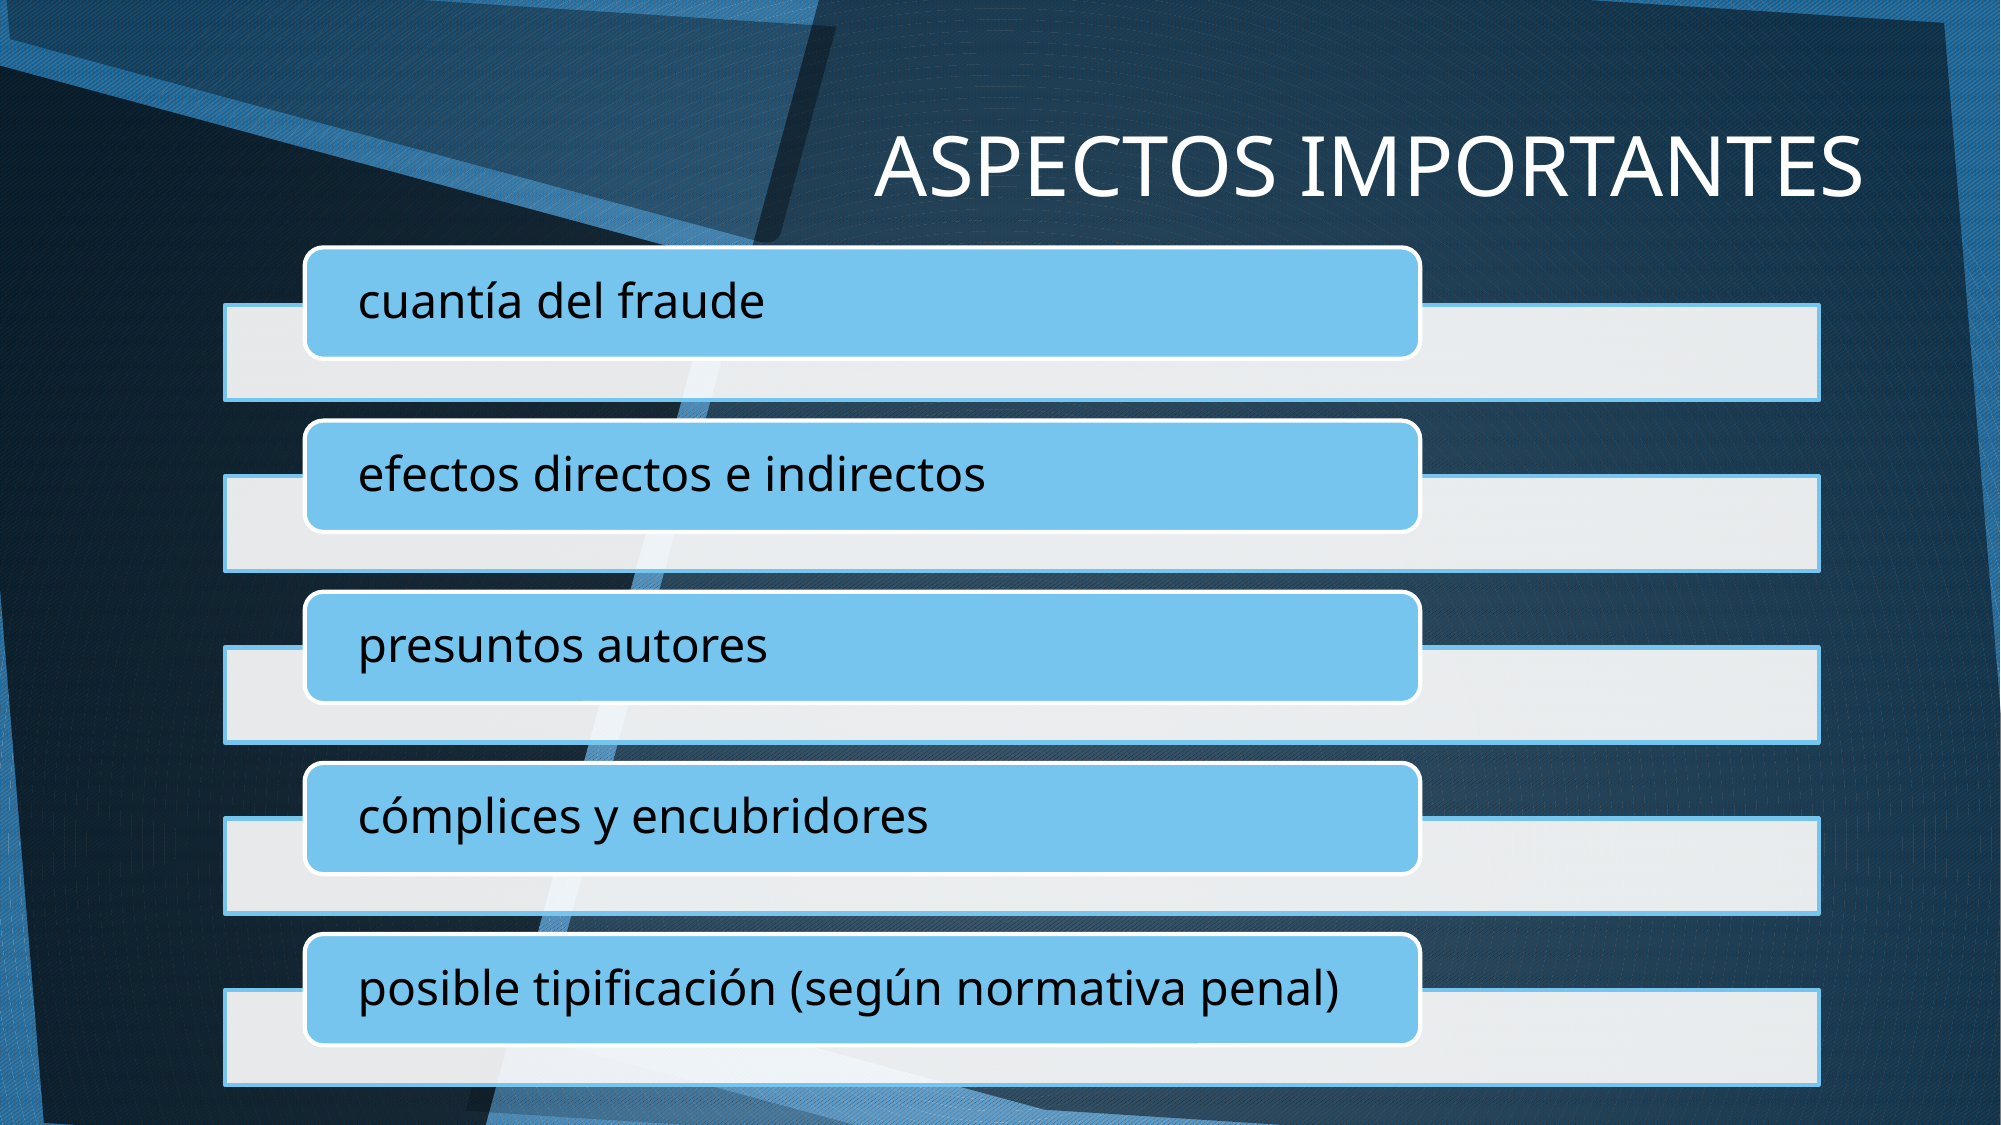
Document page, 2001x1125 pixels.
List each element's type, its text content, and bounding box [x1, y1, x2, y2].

title ASPECTOS IMPORTANTES [218, 40, 1881, 221]
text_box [224, 243, 1820, 1092]
